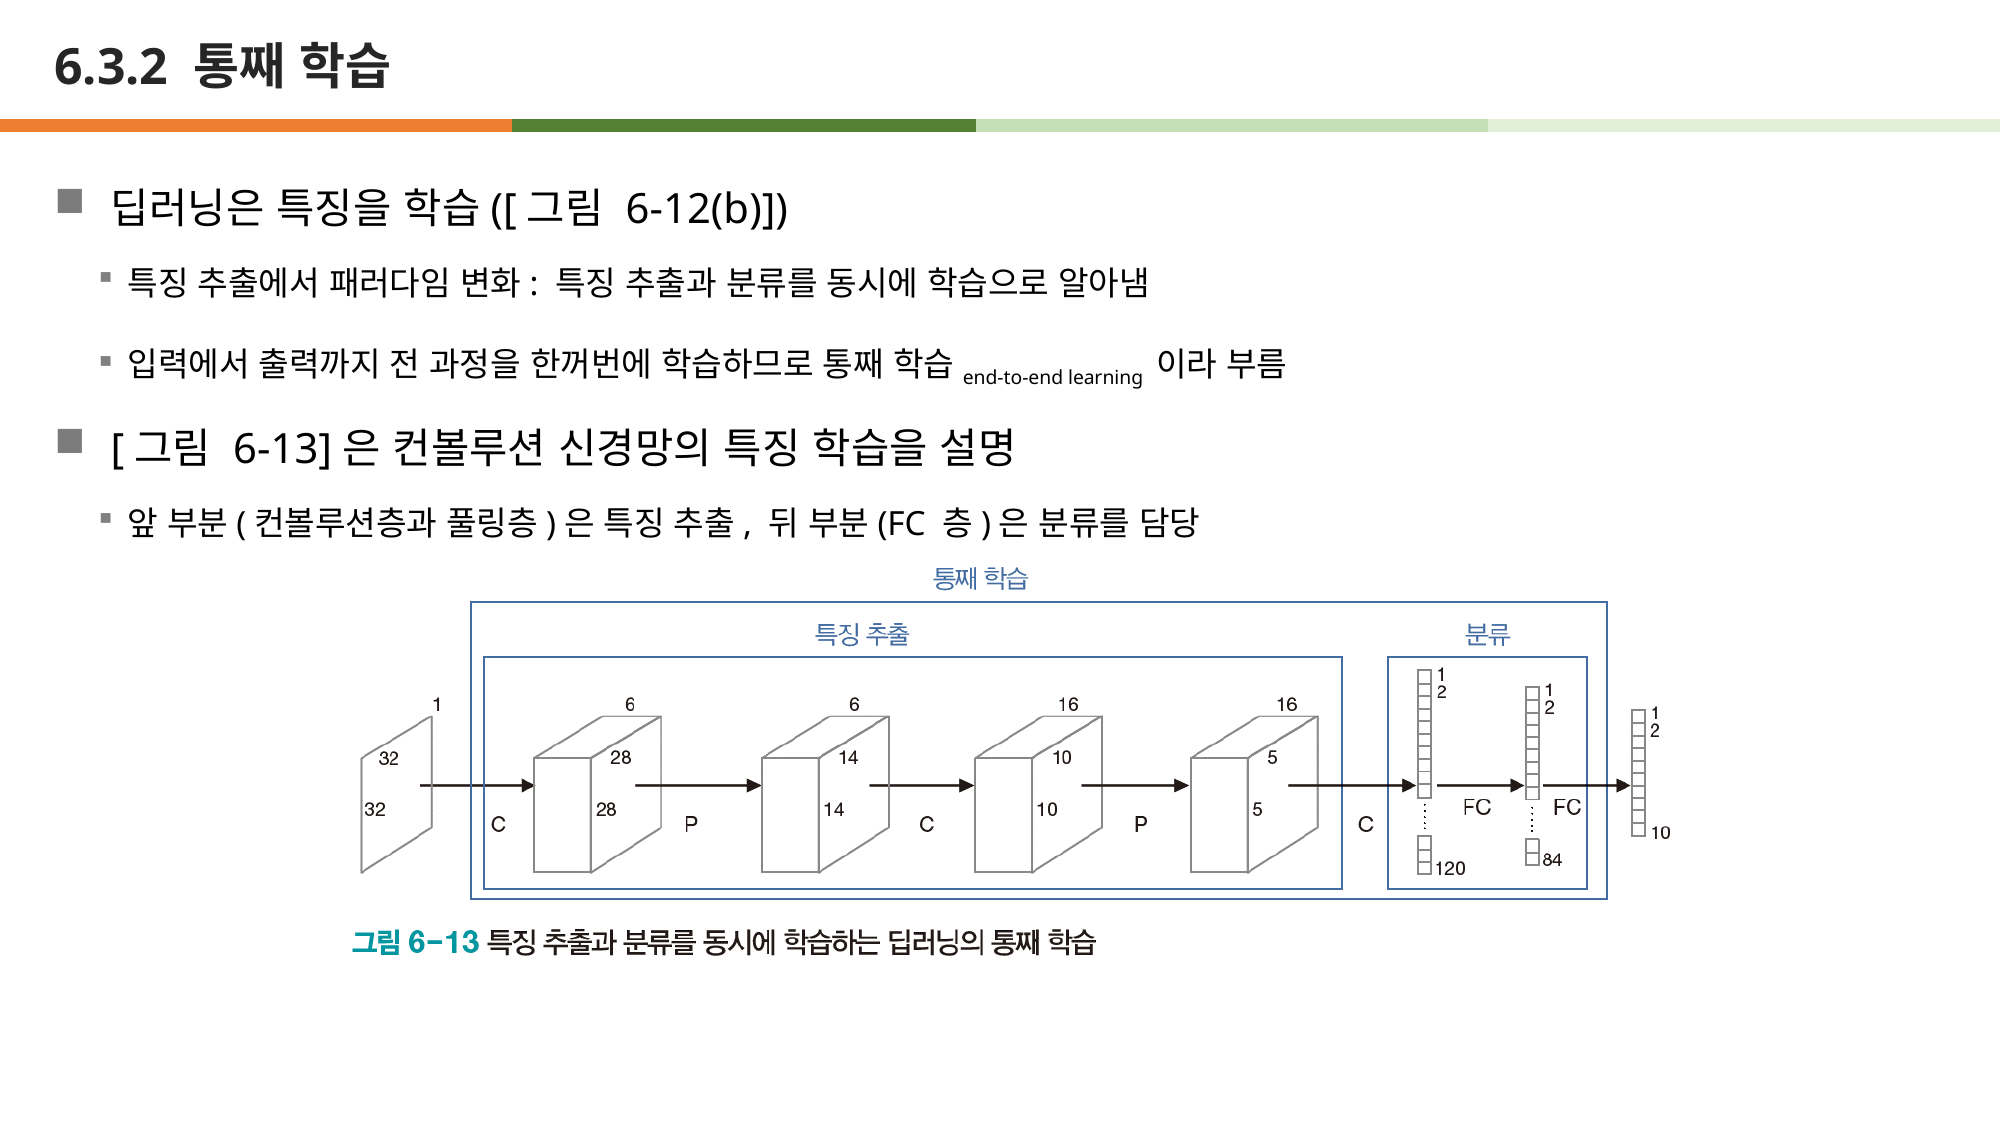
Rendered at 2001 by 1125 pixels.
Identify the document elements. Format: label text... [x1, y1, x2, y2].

list 딥러닝은 특징을 학습([그림 6-12(b)]) 특징 추출에서 패러다임 변화: 특징 추출과 분류를 동시에 학습으로 알아냄 입력에서 출력까지 전 과정을 한꺼번에 학습하므로 통째 학습end-to-end learning 이라 부름 [그림 6-13]은 컨볼루션 신경망의 특징 학습을 설명 앞 부분(컨볼루션층과 풀링층)은 특징 추출, 뒤 부분(FC 층)은 분류를 담당 [39, 149, 1961, 1083]
picture [338, 550, 1680, 966]
title 6.3.2 통째 학습 [39, 23, 1693, 114]
